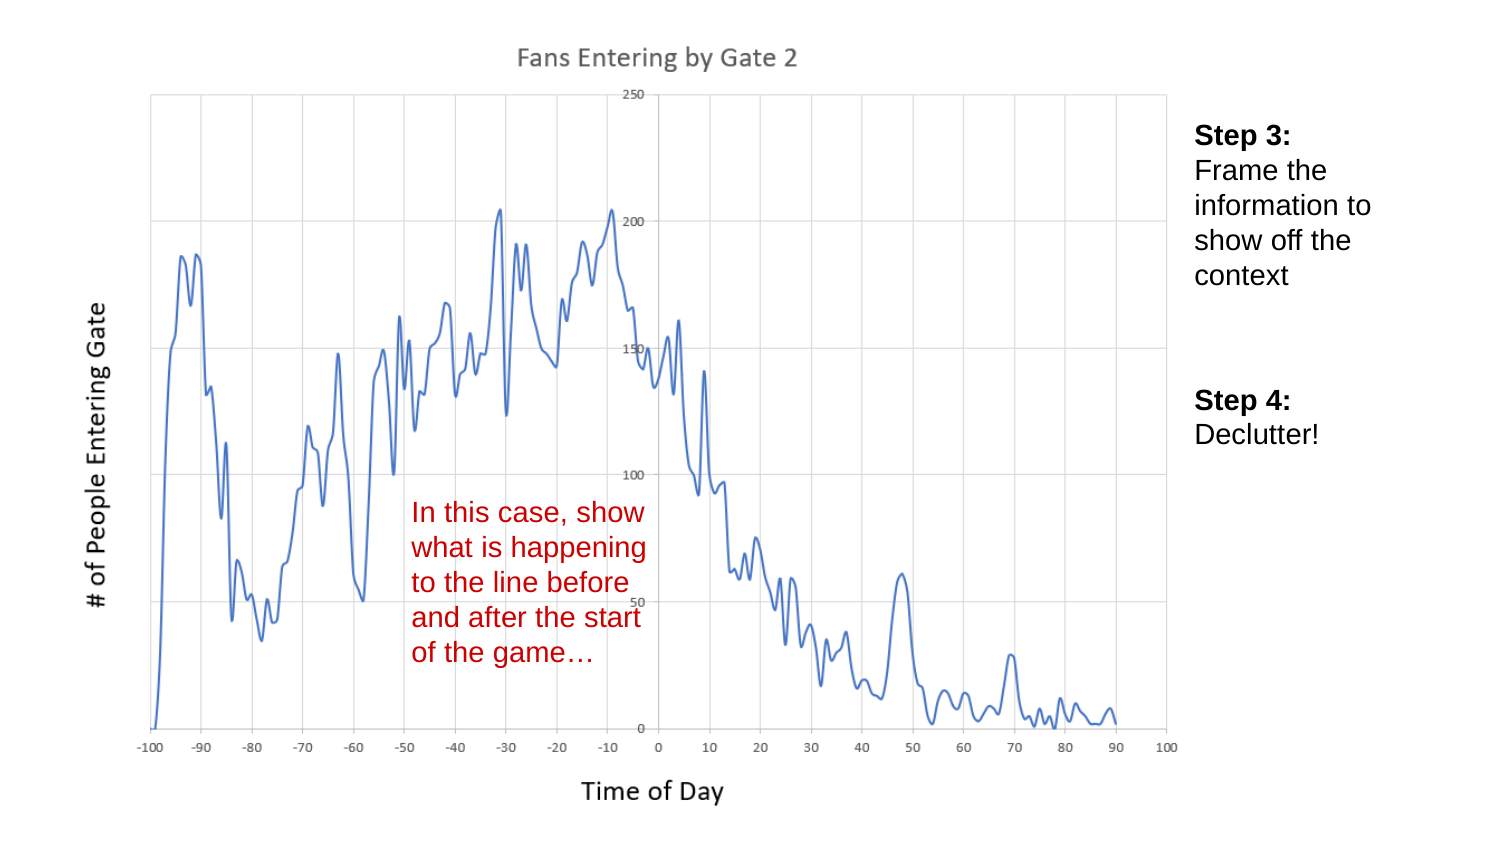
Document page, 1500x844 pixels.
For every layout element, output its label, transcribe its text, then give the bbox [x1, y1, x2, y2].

picture [24, 24, 1213, 819]
text_box Step 4: Declutter! [1216, 365, 1443, 466]
text_box Step 3: Frame the information to show off the context [1216, 101, 1443, 307]
